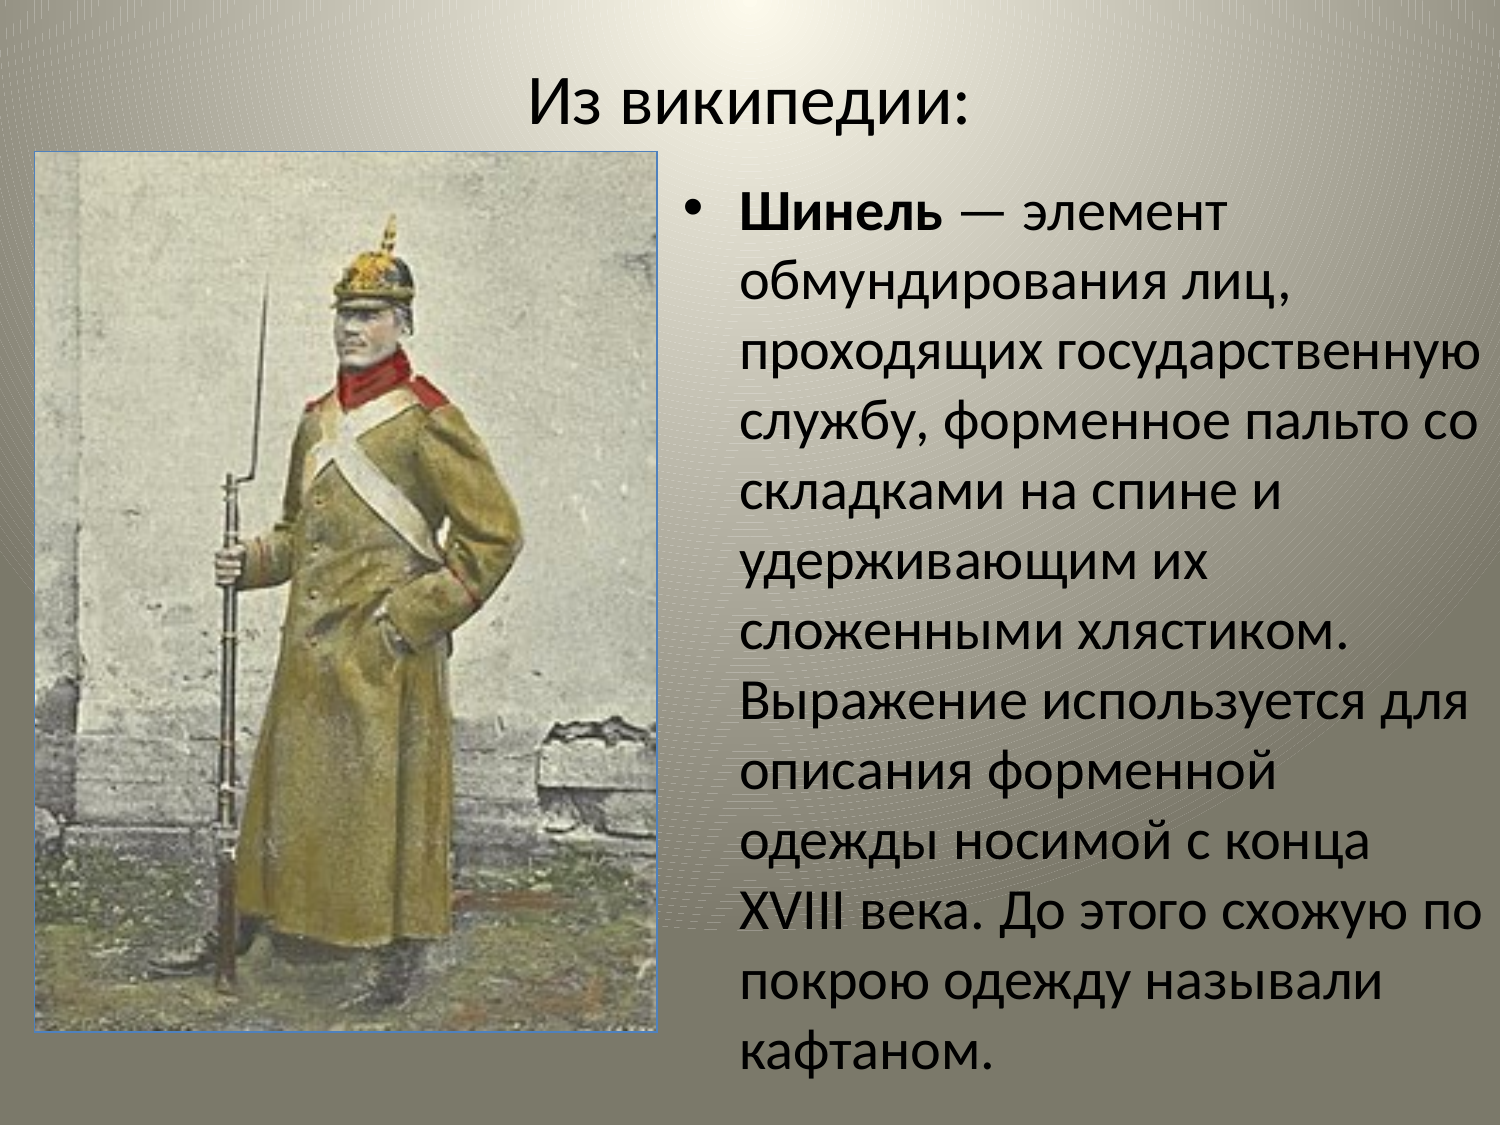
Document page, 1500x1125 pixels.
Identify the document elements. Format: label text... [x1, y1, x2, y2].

title Из википедии: [75, 45, 1425, 233]
picture [34, 152, 657, 1032]
list Шинель — элемент обмундирования лиц, проходящих государственную службу, форменное пальто со складками на спине и удерживающим их сложенными хлястиком. Выражение используется для описания форменной одежды носимой с конца XVIII века. До этого схожую по покрою одежду называли кафтаном. [667, 164, 1500, 907]
